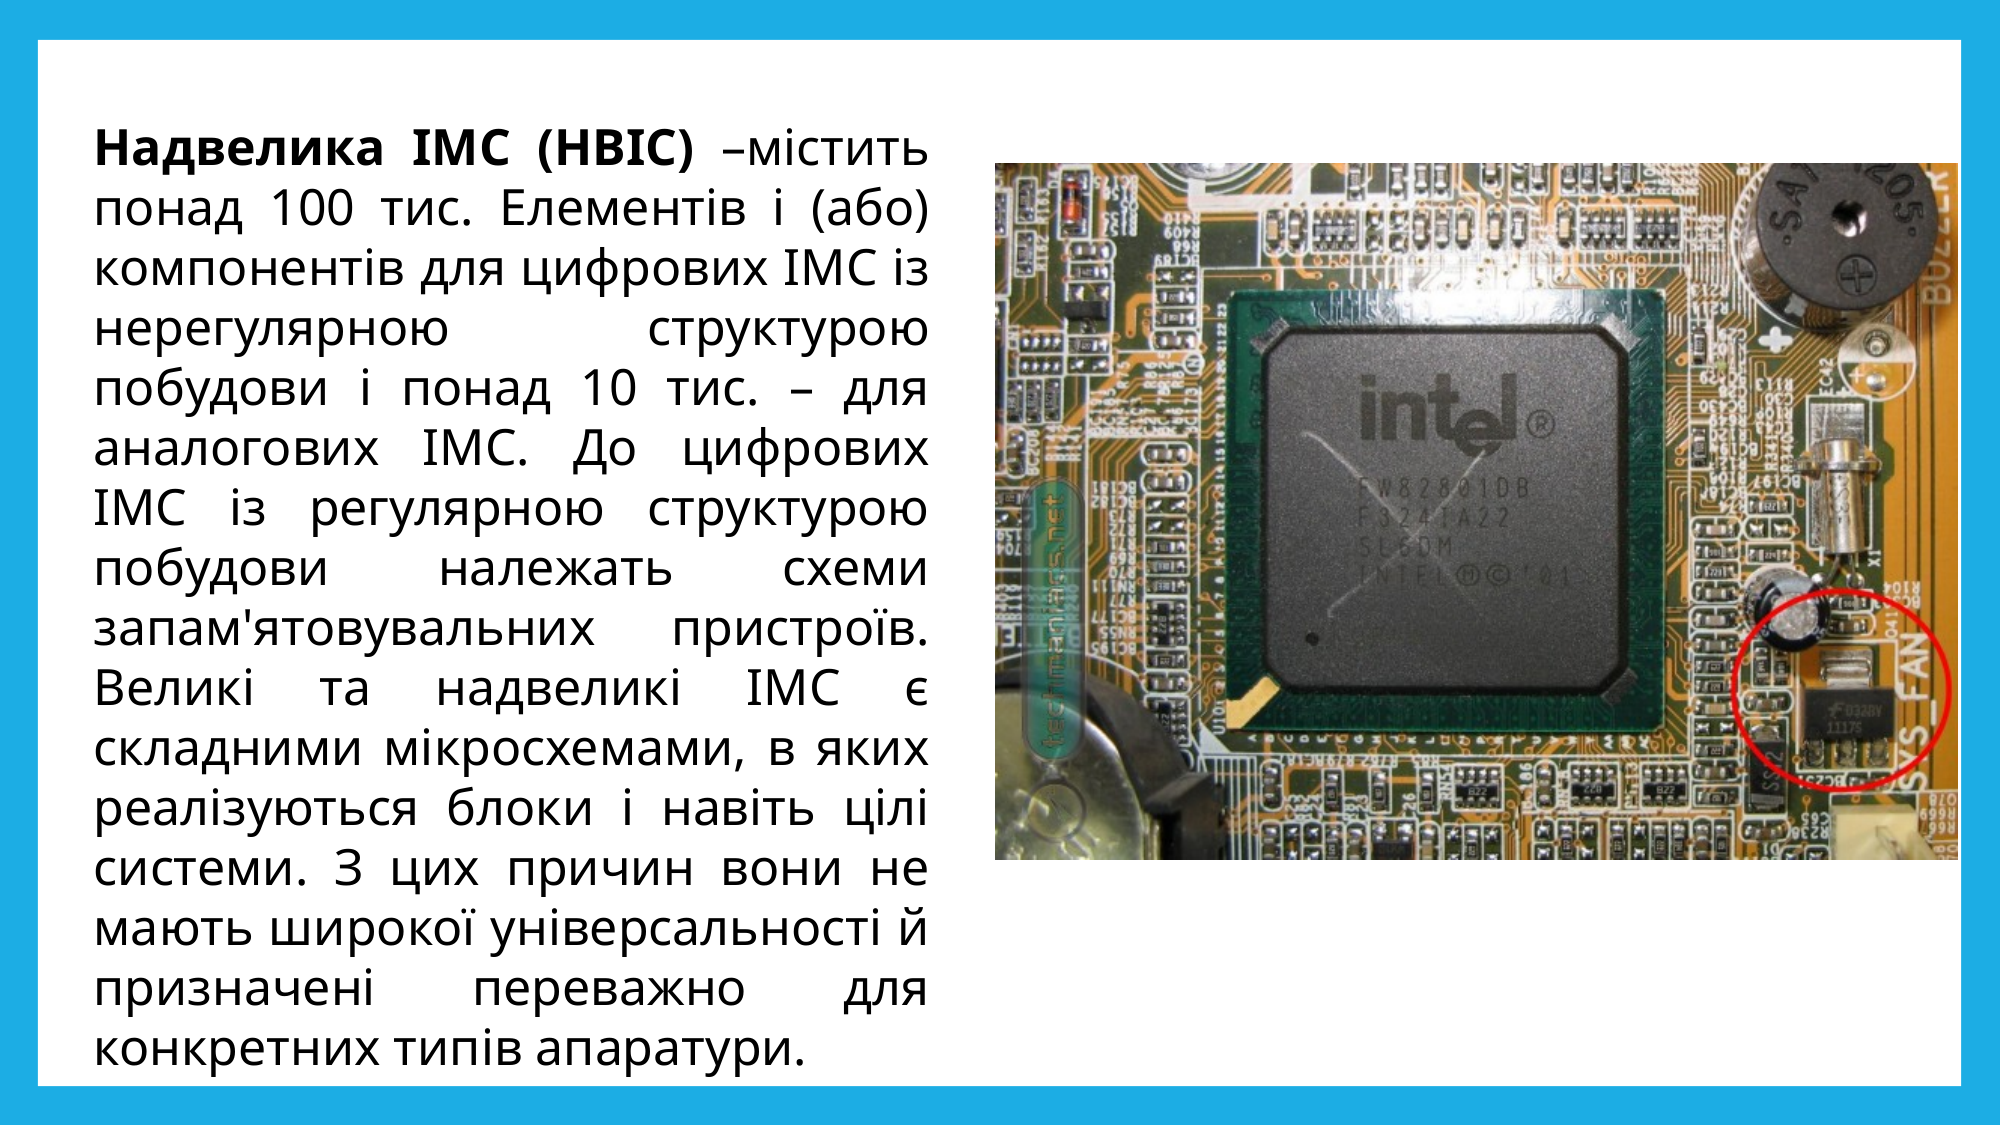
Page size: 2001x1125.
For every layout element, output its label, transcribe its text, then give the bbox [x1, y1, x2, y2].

picture [994, 163, 1959, 861]
text_box Надвелика ІМС (НВІС) –містить понад 100 тис. Елементів і (або) компонентів для цифрових ІМС із нерегулярною структурою побудови і понад 10 тис. – для аналогових ІМС. До цифрових ІМС із регулярною структурою побудови належать схеми запам'ятовувальних пристроїв. Великі та надвеликі ІМС є складними мікросхемами, в яких реалізуються блоки і навіть цілі системи. З цих причин вони не мають широкої універсальності й призначені переважно для конкретних типів апаратури. [78, 108, 945, 1084]
